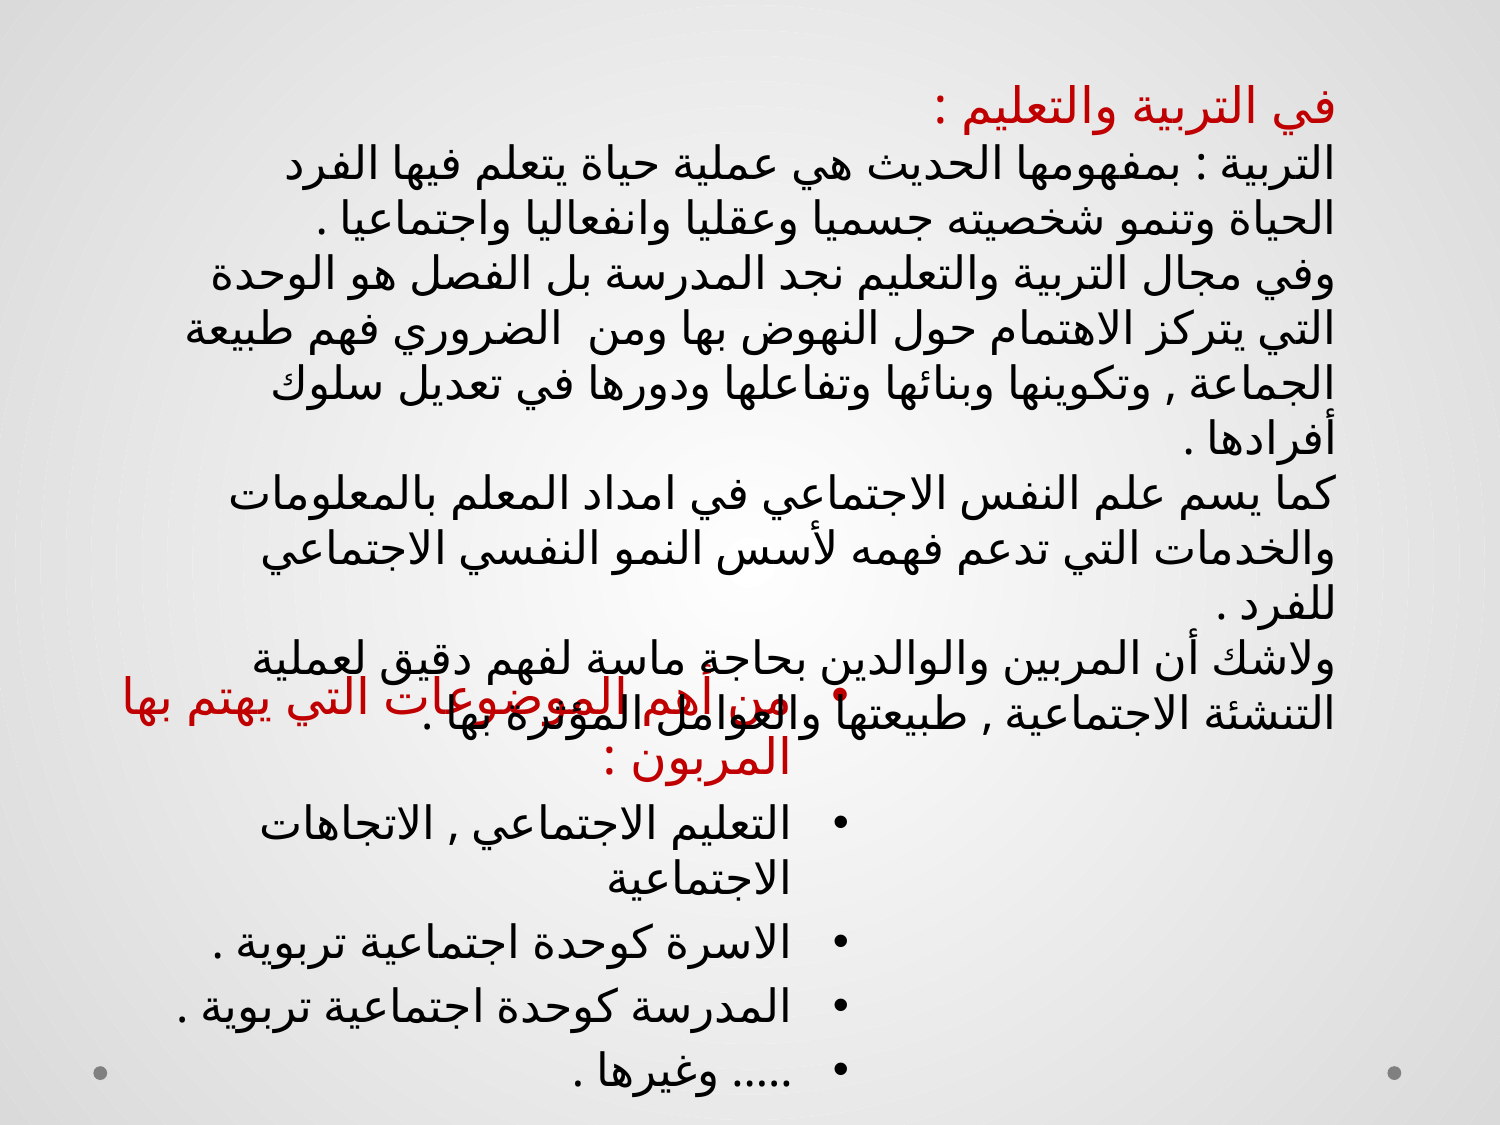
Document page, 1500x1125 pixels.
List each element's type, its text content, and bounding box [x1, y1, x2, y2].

list من أهم الموضوعات التي يهتم بها المربون : التعليم الاجتماعي , الاتجاهات الاجتماعية الاسرة كوحدة اجتماعية تربوية . المدرسة كوحدة اجتماعية تربوية . ..... وغيرها . [76, 656, 864, 1024]
text_box في التربية والتعليم : التربية : بمفهومها الحديث هي عملية حياة يتعلم فيها الفرد الحياة وتنمو شخصيته جسميا وعقليا وانفعاليا واجتماعيا . وفي مجال التربية والتعليم نجد المدرسة بل الفصل هو الوحدة التي يتركز الاهتمام حول النهوض بها ومن الضروري فهم طبيعة الجماعة , وتكوينها وبنائها وتفاعلها ودورها في تعديل سلوك أفرادها . كما يسم علم النفس الاجتماعي في امداد المعلم بالمعلومات والخدمات التي تدعم فهمه لأسس النمو النفسي الاجتماعي للفرد . ولاشك أن المربين والوالدين بحاجة ماسة لفهم دقيق لعملية التنشئة الاجتماعية , طبيعتها والعوامل المؤثرة بها . [159, 66, 1353, 746]
